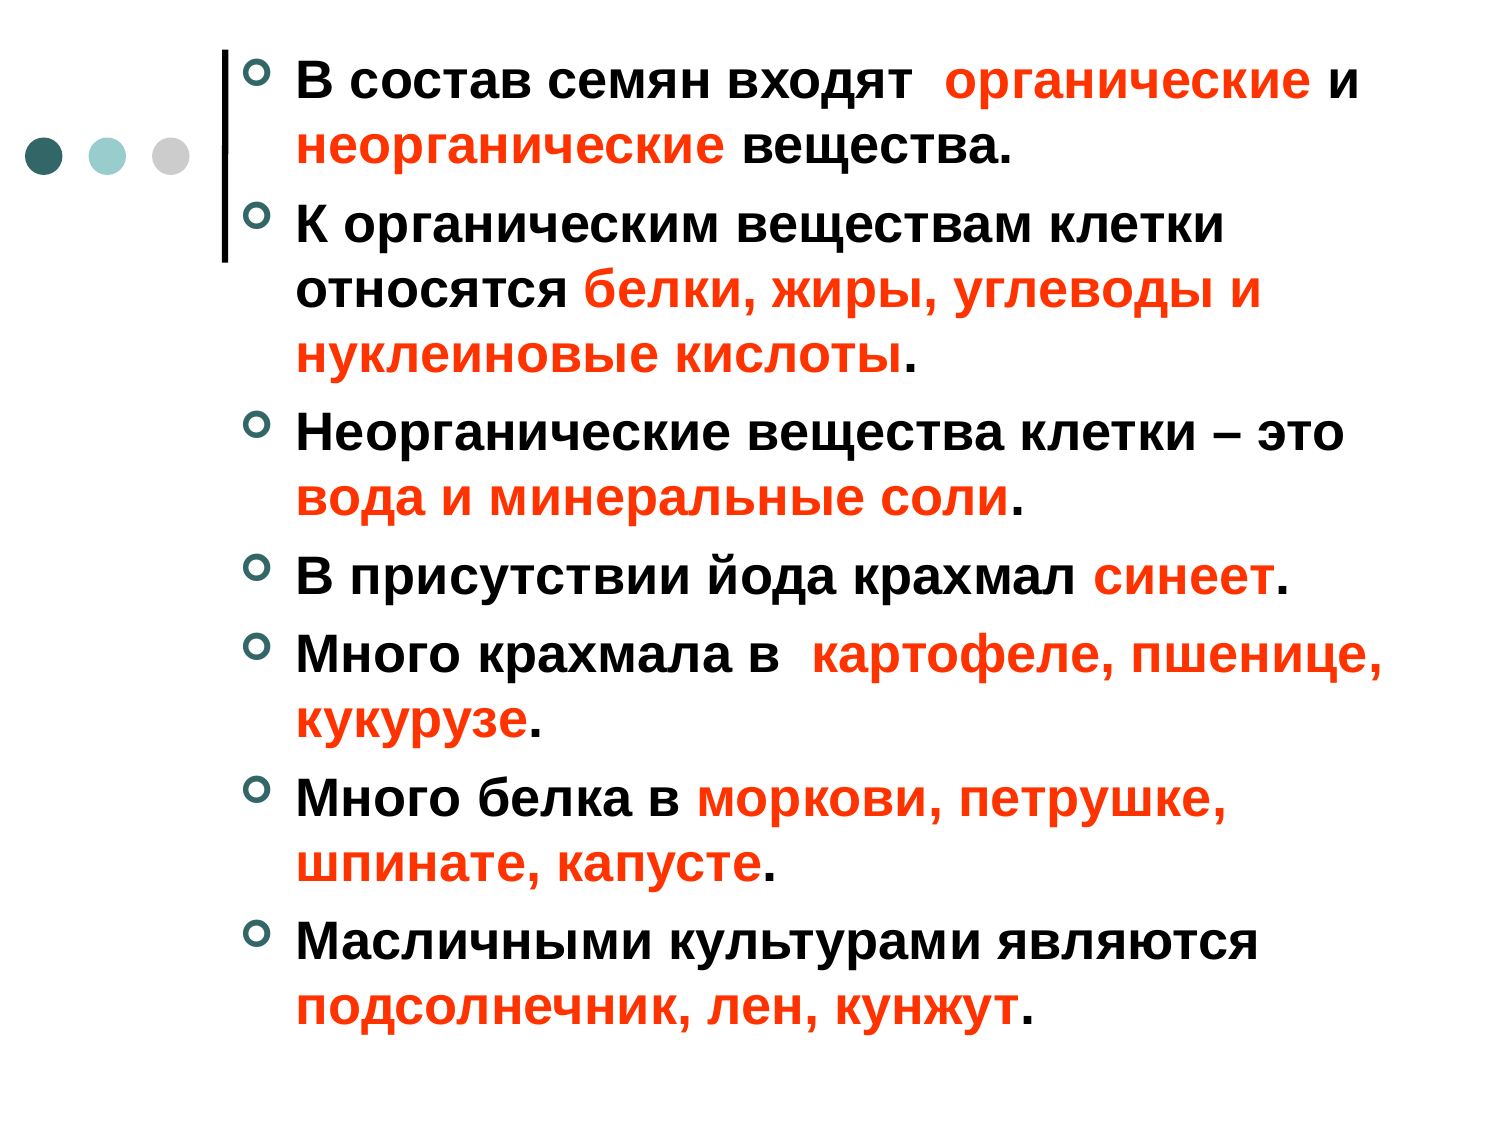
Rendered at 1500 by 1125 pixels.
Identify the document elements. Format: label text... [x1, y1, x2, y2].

text_box В состав семян входят органические и неорганические вещества. К органическим веществам клетки относятся белки, жиры, углеводы и нуклеиновые кислоты. Неорганические вещества клетки – это вода и минеральные соли. В присутствии йода крахмал синеет. Много крахмала в картофеле, пшенице, кукурузе. Много белка в моркови, петрушке, шпинате, капусте. Масличными культурами являются подсолнечник, лен, кунжут. [225, 37, 1463, 1122]
